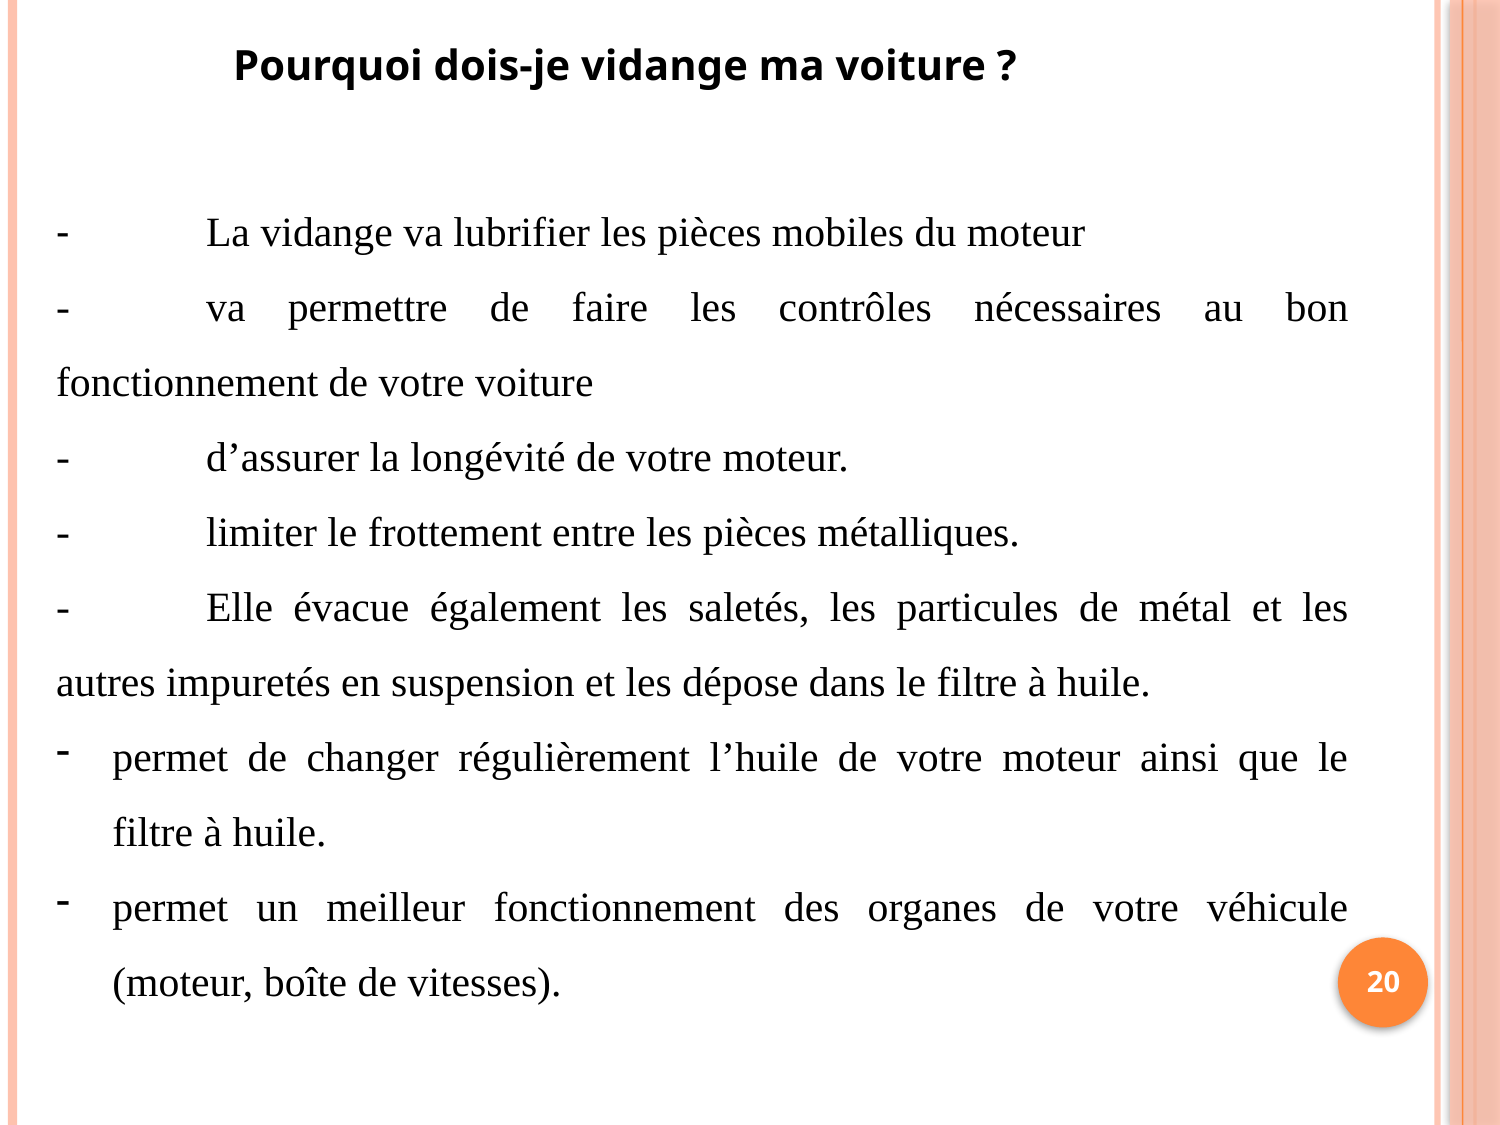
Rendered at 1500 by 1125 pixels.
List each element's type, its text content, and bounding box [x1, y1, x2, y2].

slide_number 20 [1333, 940, 1434, 1027]
text_box Pourquoi dois-je vidange ma voiture ? [218, 30, 1167, 96]
text_box - La vidange va lubrifier les pièces mobiles du moteur - va permettre de faire les contrôles nécessaires au bon fonctionnement de votre voiture - d’assurer la longévité de votre moteur. - limiter le frottement entre les pièces métalliques. - Elle évacue également les saletés, les particules de métal et les autres impuretés en suspension et les dépose dans le filtre à huile. permet de changer régulièrement l’huile de votre moteur ainsi que le filtre à huile. permet un meilleur fonctionnement des organes de votre véhicule (moteur, boîte de vitesses). [41, 172, 1365, 1013]
